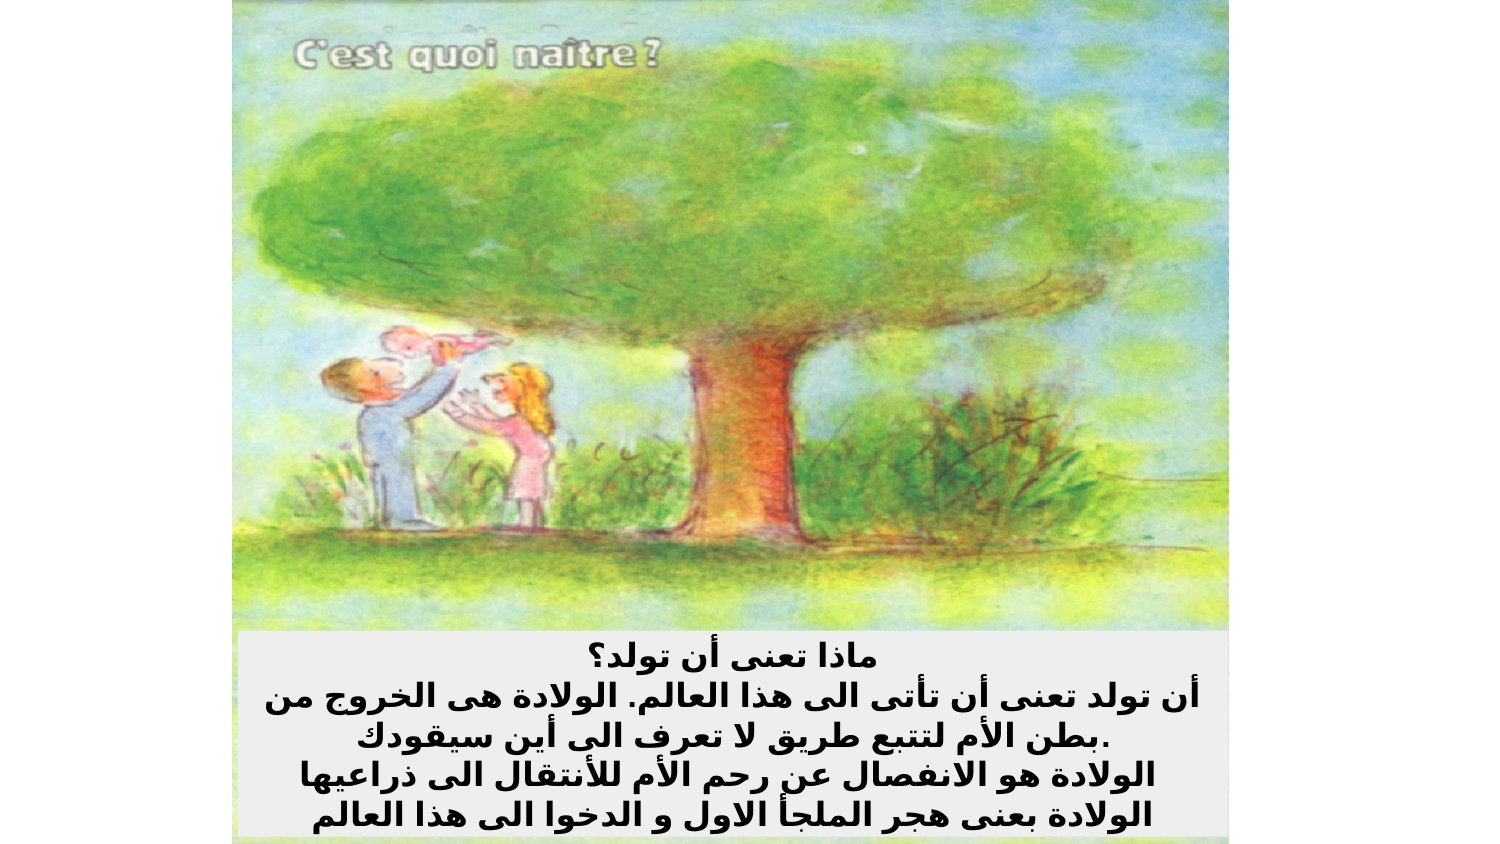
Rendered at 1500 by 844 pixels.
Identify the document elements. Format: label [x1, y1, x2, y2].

picture [232, 0, 1229, 844]
